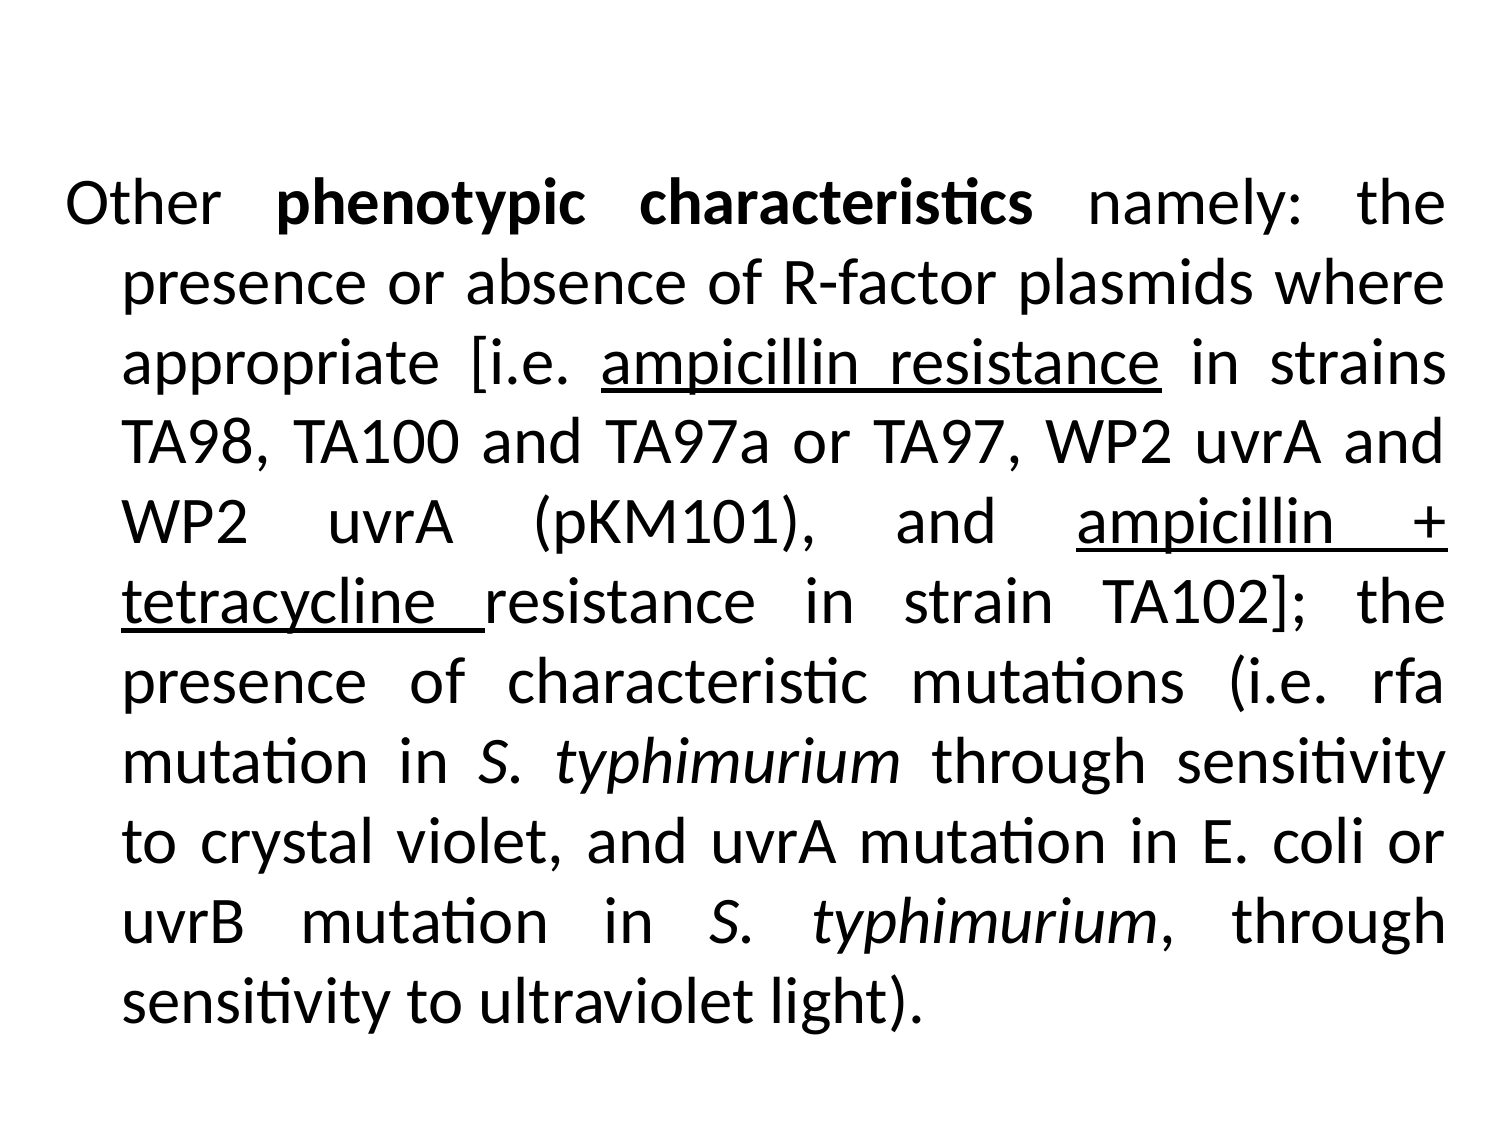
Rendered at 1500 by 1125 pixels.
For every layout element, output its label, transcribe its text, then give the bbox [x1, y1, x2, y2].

list Other phenotypic characteristics namely: the presence or absence of R-factor plasmids where appropriate [i.e. ampicillin resistance in strains TA98, TA100 and TA97a or TA97, WP2 uvrA and WP2 uvrA (pKM101), and ampicillin + tetracycline resistance in strain TA102]; the presence of characteristic mutations (i.e. rfa mutation in S. typhimurium through sensitivity to crystal violet, and uvrA mutation in E. coli or uvrB mutation in S. typhimurium, through sensitivity to ultraviolet light). [50, 149, 1463, 1063]
